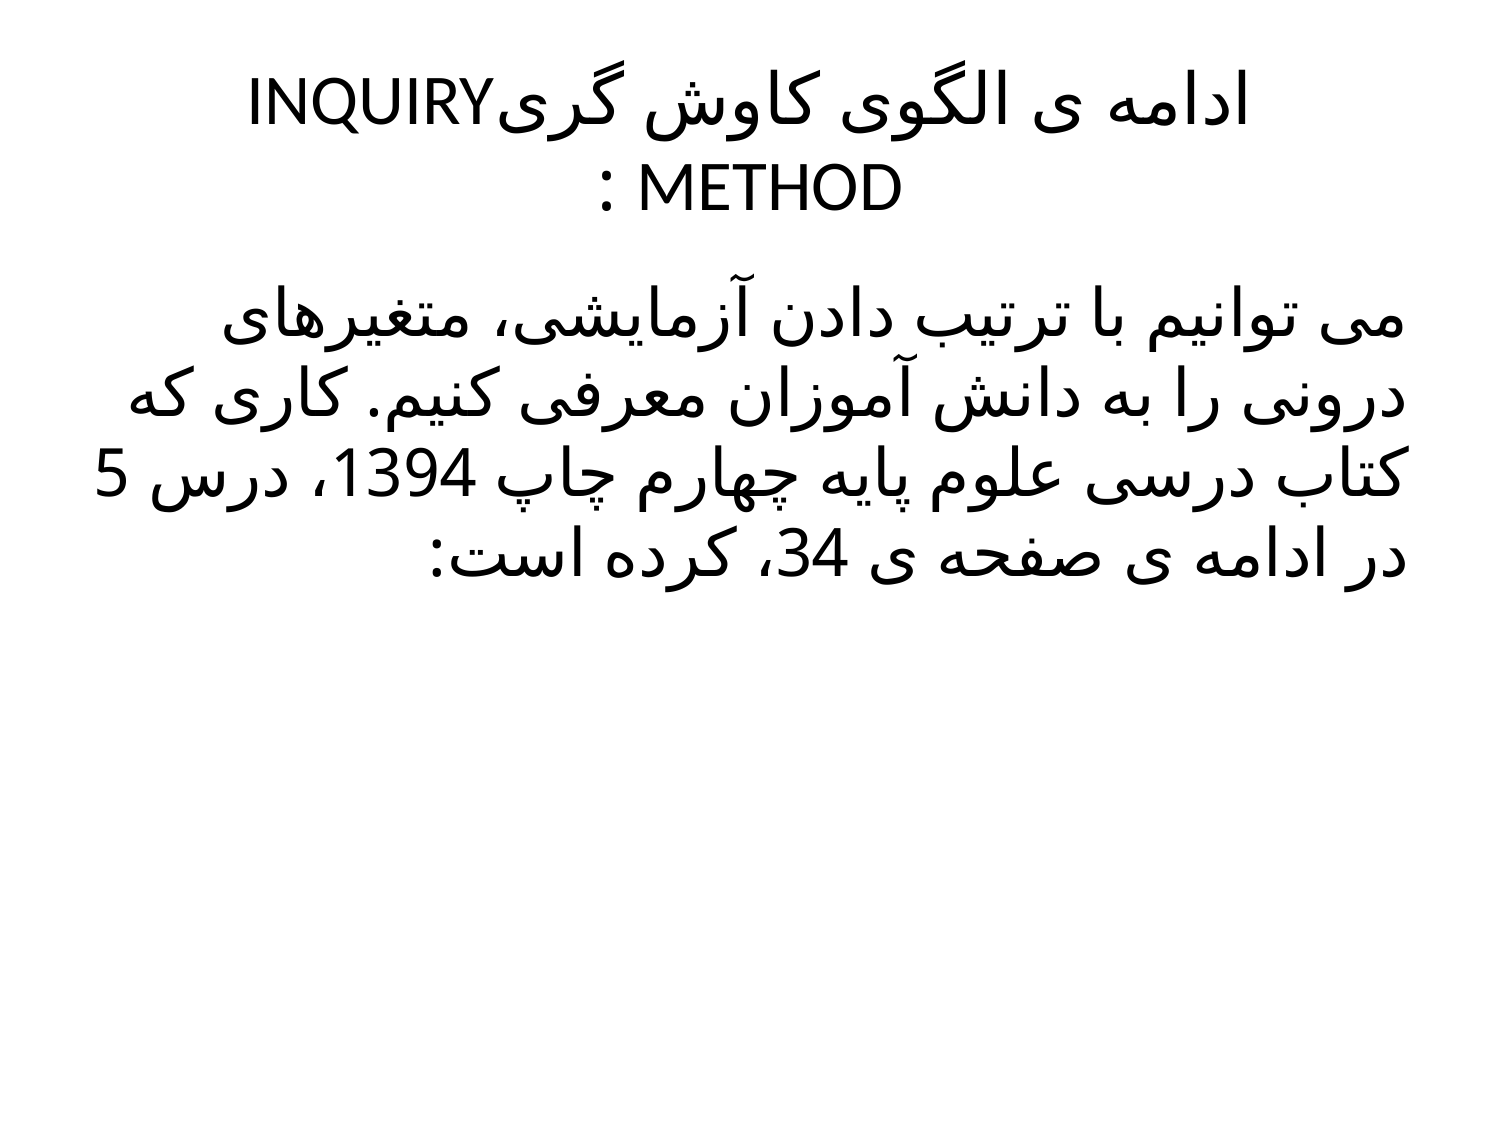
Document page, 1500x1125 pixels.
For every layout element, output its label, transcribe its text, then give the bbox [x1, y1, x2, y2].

list می توانیم با ترتیب دادن آزمایشی، متغیرهای درونی را به دانش آموزان معرفی کنیم. کاری که کتاب درسی علوم پایه چهارم چاپ 1394، درس 5 در ادامه ی صفحه ی 34، کرده است: [75, 262, 1425, 1005]
title ادامه ی الگوی کاوش گریINQUIRY METHOD : [75, 45, 1425, 233]
